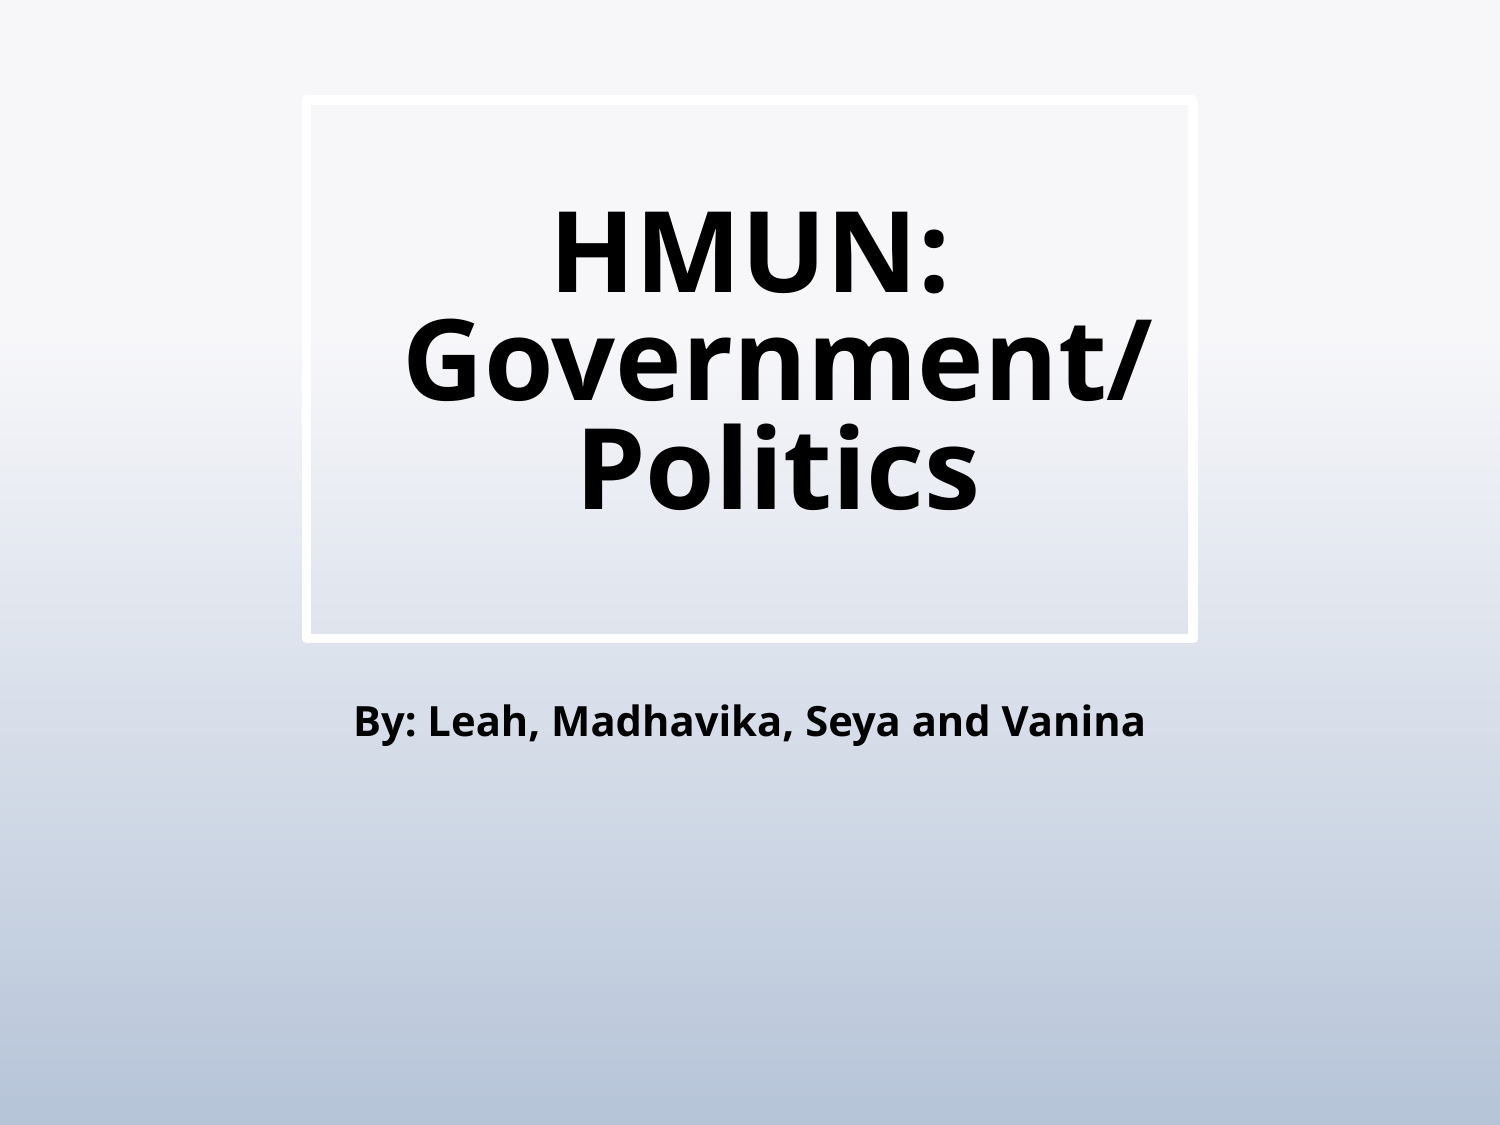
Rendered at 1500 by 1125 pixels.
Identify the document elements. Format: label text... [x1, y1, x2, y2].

subtitle By: Leah, Madhavika, Seya and Vanina [337, 687, 1163, 925]
title HMUN: Government/Politics [302, 95, 1198, 643]
